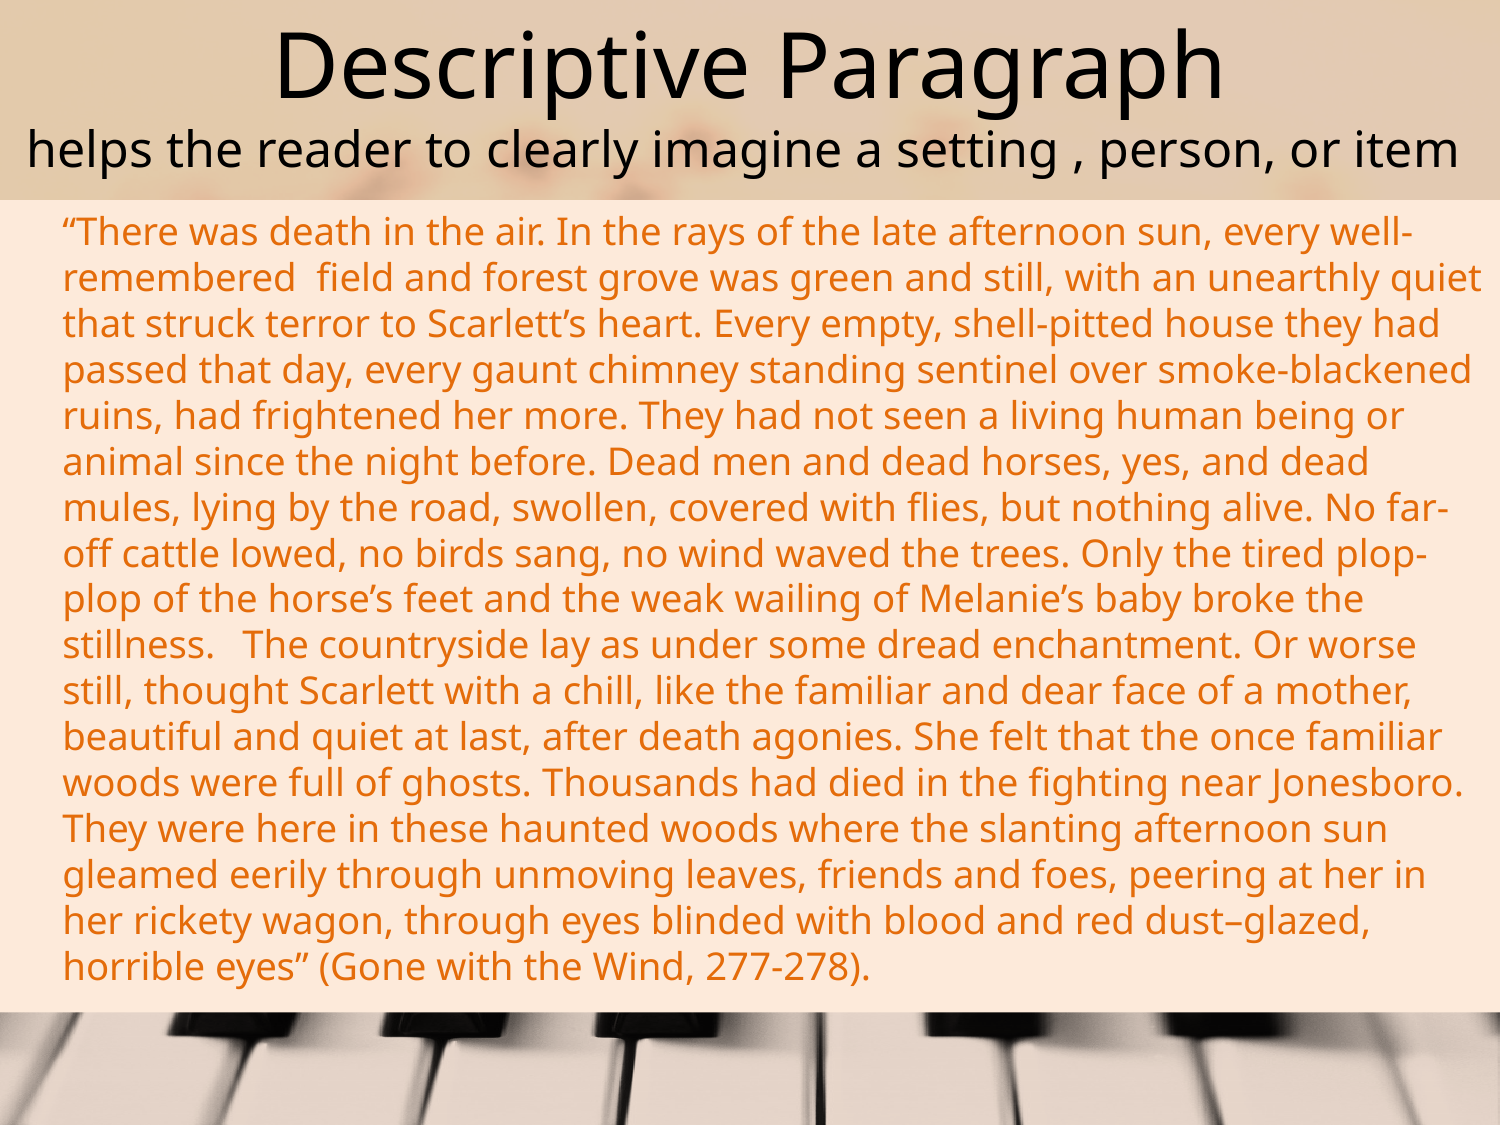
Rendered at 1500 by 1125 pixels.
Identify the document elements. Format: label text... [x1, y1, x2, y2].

list “There was death in the air. In the rays of the late afternoon sun, every well-remembered field and forest grove was green and still, with an unearthly quiet that struck terror to Scarlett’s heart. Every empty, shell-pitted house they had passed that day, every gaunt chimney standing sentinel over smoke-blackened ruins, had frightened her more. They had not seen a living human being or animal since the night before. Dead men and dead horses, yes, and dead mules, lying by the road, swollen, covered with flies, but nothing alive. No far-off cattle lowed, no birds sang, no wind waved the trees. Only the tired plop-plop of the horse’s feet and the weak wailing of Melanie’s baby broke the stillness. The countryside lay as under some dread enchantment. Or worse still, thought Scarlett with a chill, like the familiar and dear face of a mother, beautiful and quiet at last, after death agonies. She felt that the once familiar woods were full of ghosts. Thousands had died in the fighting near Jonesboro. They were here in these haunted woods where the slanting afternoon sun gleamed eerily through unmoving leaves, friends and foes, peering at her in her rickety wagon, through eyes blinded with blood and red dust–glazed, horrible eyes” (Gone with the Wind, 277-278). [0, 200, 1500, 1013]
title Descriptive Paragraph helps the reader to clearly imagine a setting , person, or item [0, 0, 1500, 200]
